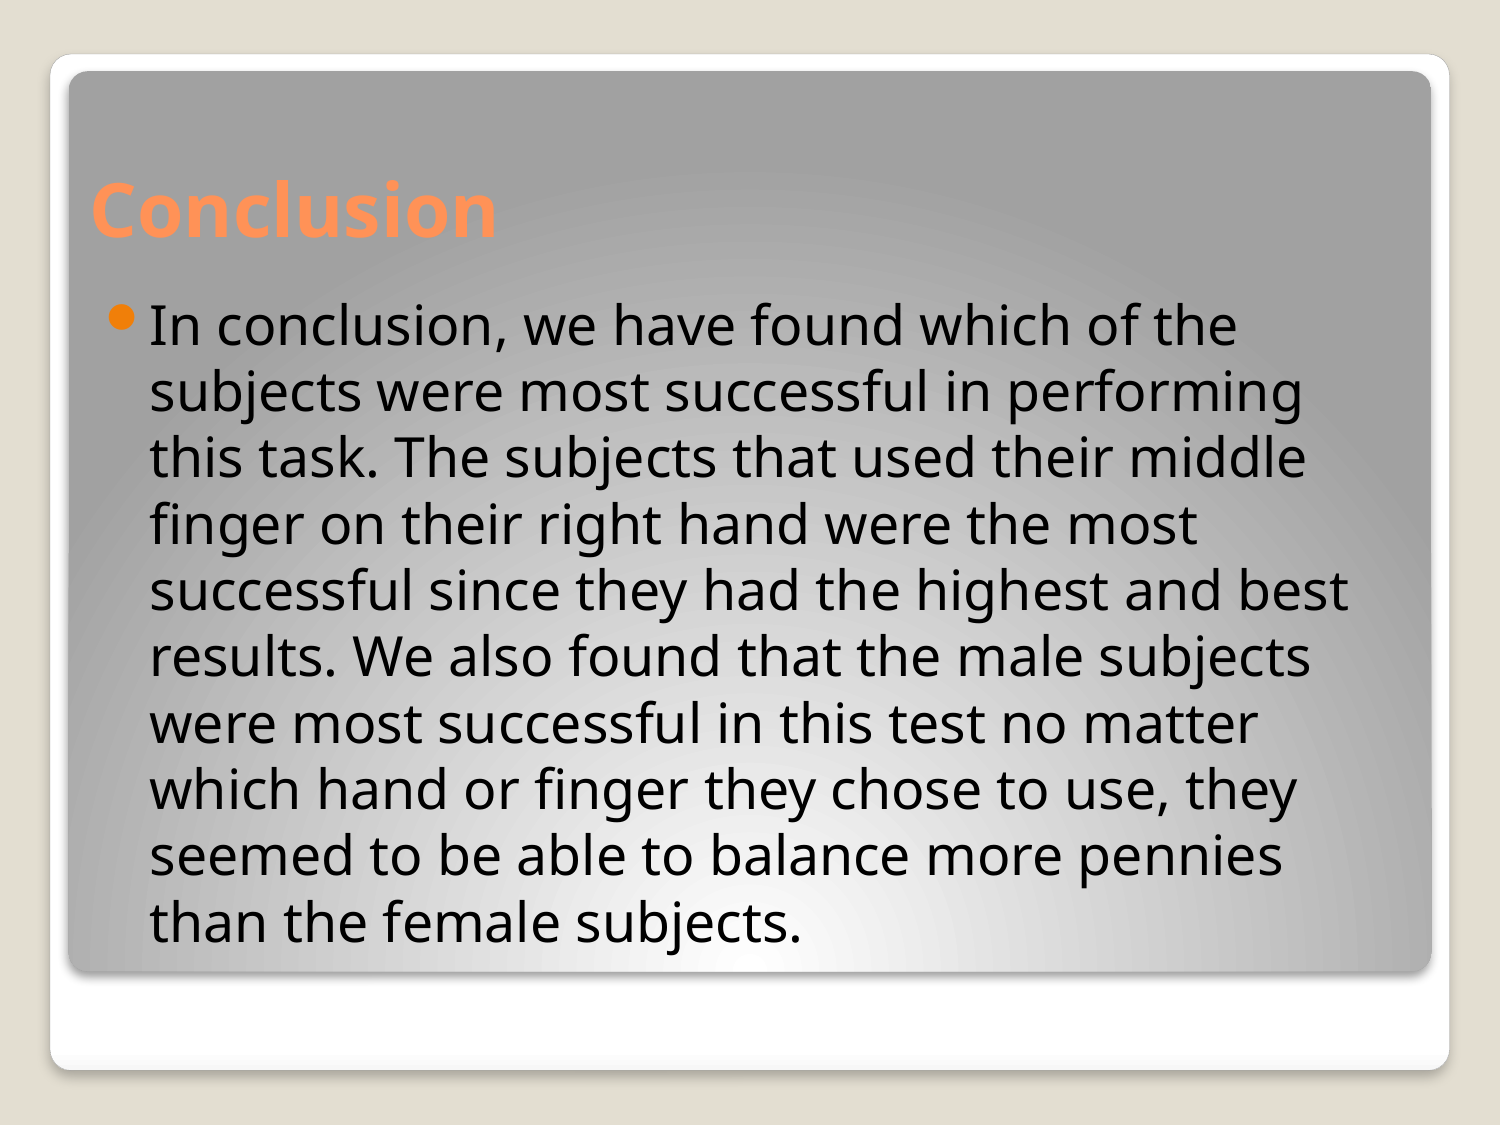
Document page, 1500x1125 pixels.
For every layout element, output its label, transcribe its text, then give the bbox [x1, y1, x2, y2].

title Conclusion [75, 87, 1418, 260]
list In conclusion, we have found which of the subjects were most successful in performing this task. The subjects that used their middle finger on their right hand were the most successful since they had the highest and best results. We also found that the male subjects were most successful in this test no matter which hand or finger they chose to use, they seemed to be able to balance more pennies than the female subjects. [75, 275, 1418, 962]
